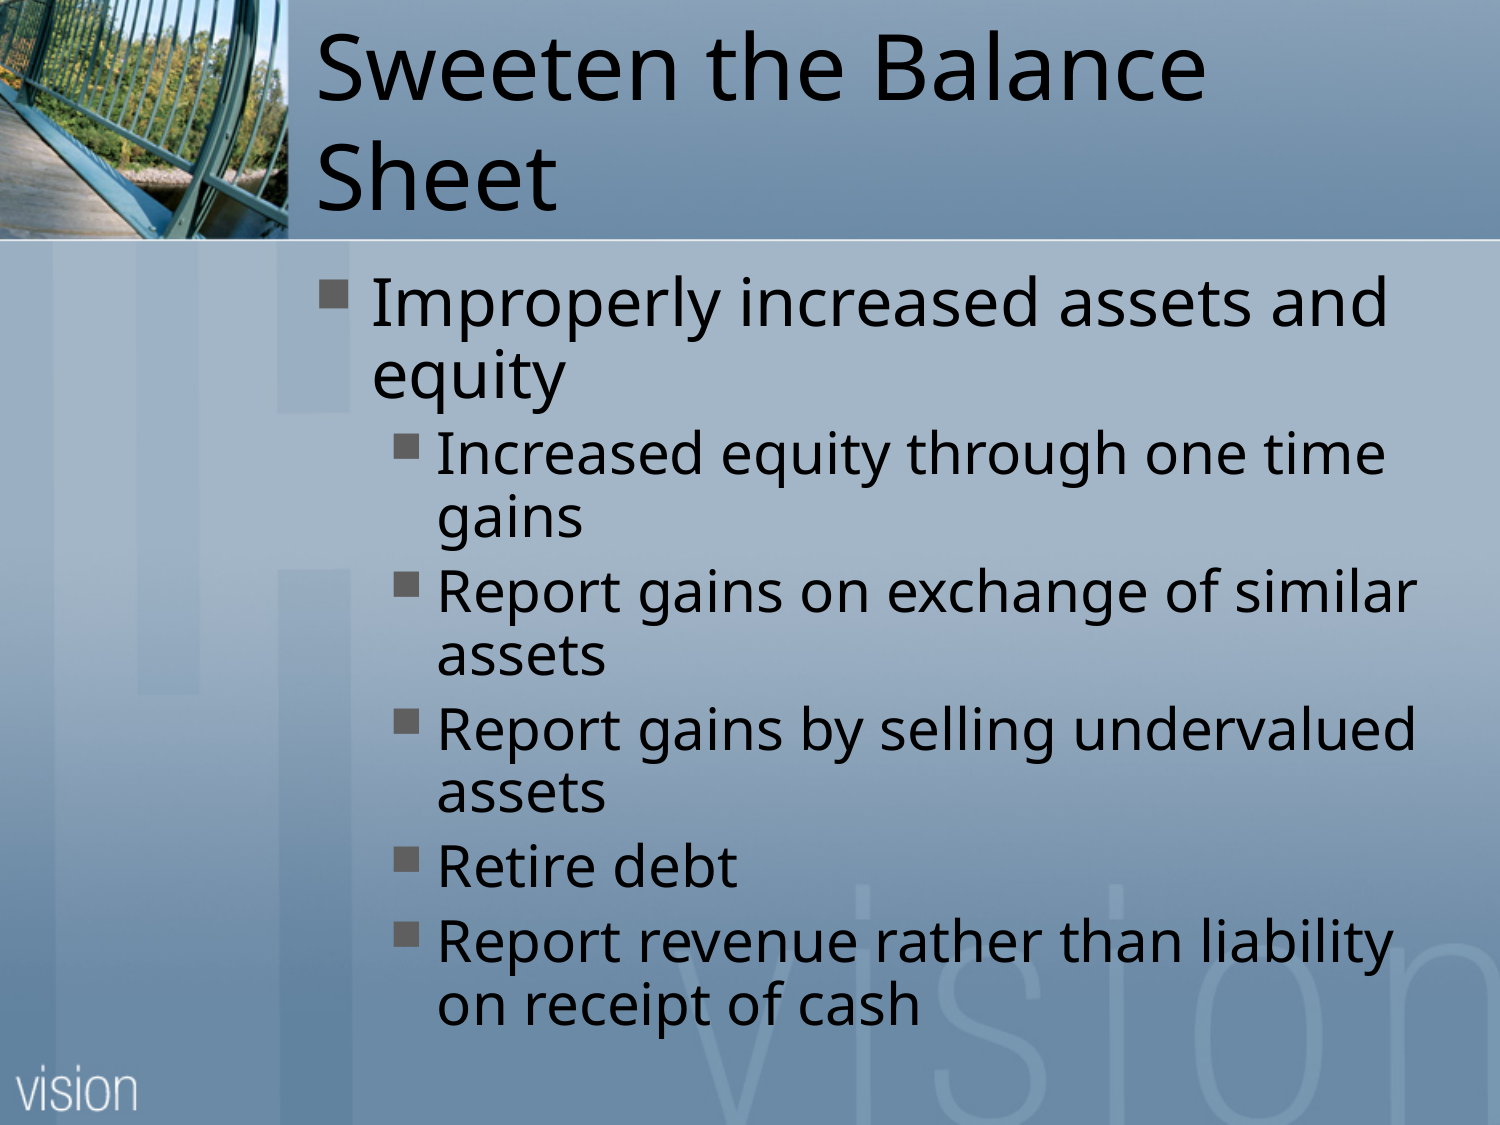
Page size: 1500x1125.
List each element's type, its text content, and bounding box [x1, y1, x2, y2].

title Sweeten the Balance Sheet [299, 30, 1462, 207]
picture [0, 0, 1500, 1125]
list Improperly increased assets and equity Increased equity through one time gains Report gains on exchange of similar assets Report gains by selling undervalued assets Retire debt Report revenue rather than liability on receipt of cash [299, 261, 1462, 1095]
